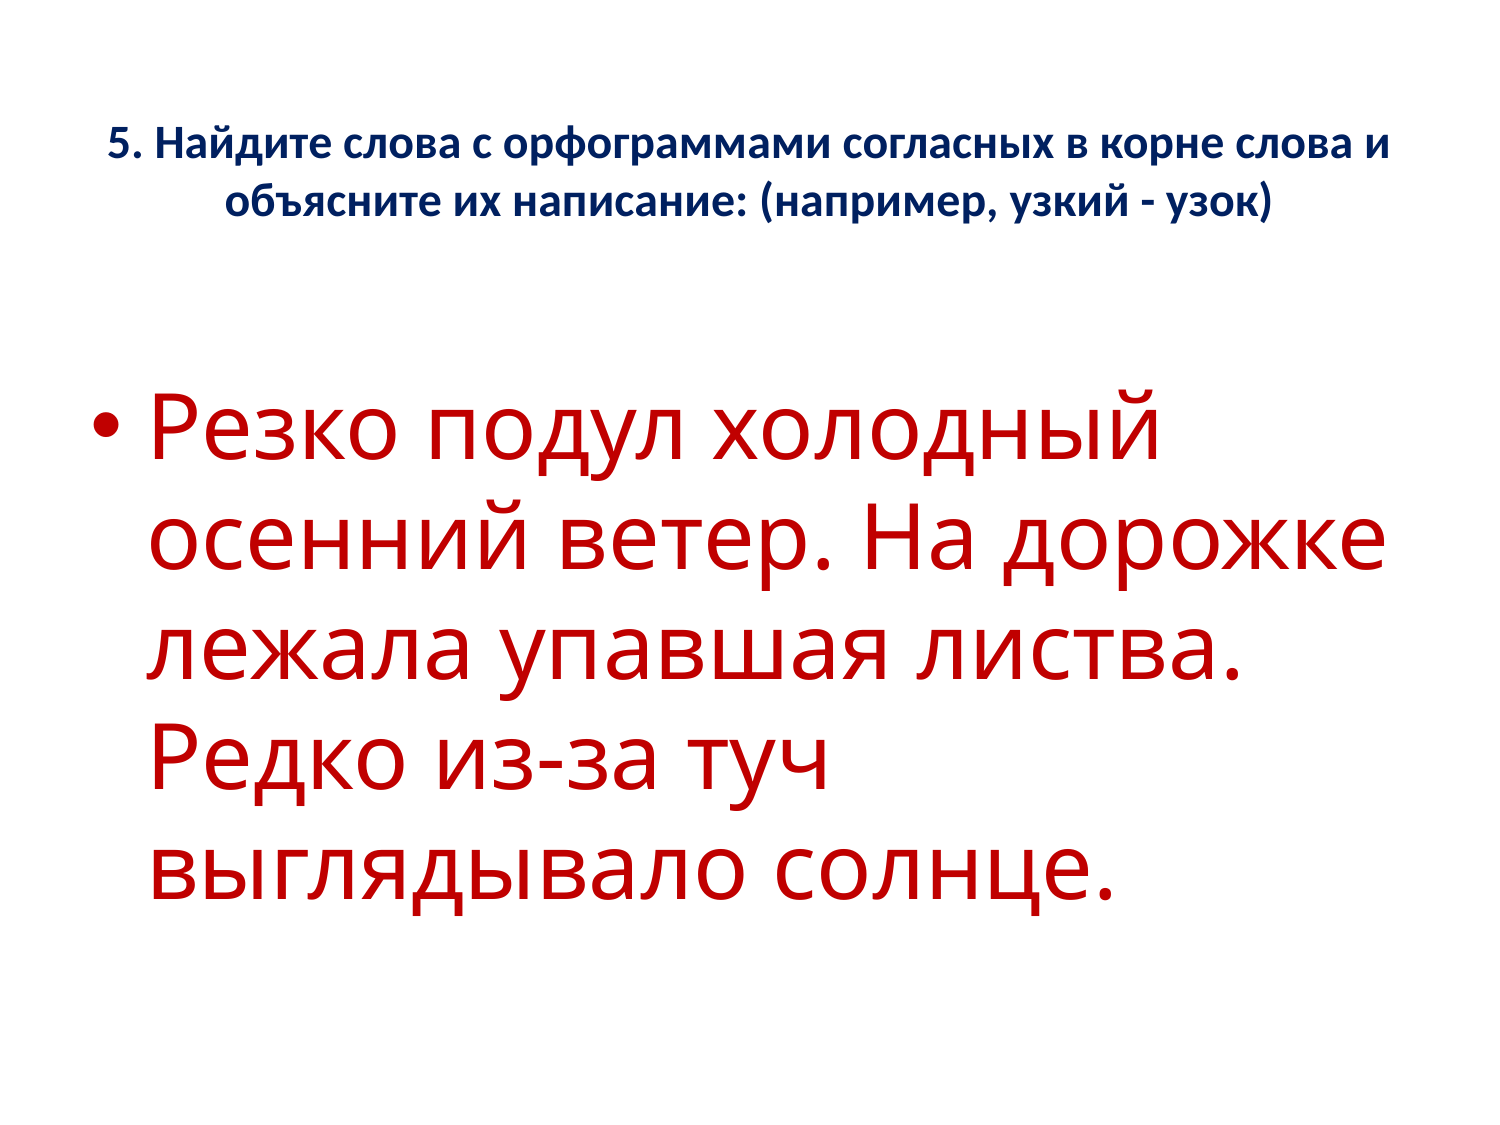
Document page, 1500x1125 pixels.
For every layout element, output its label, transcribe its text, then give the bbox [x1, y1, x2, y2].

title 5. Найдите слова с орфограммами согласных в корне слова и объясните их написание: (например, узкий - узок) [75, 45, 1425, 262]
list Резко подул холодный осенний ветер. На дорожке лежала упавшая листва. Редко из-за туч выглядывало солнце. [75, 262, 1425, 1005]
